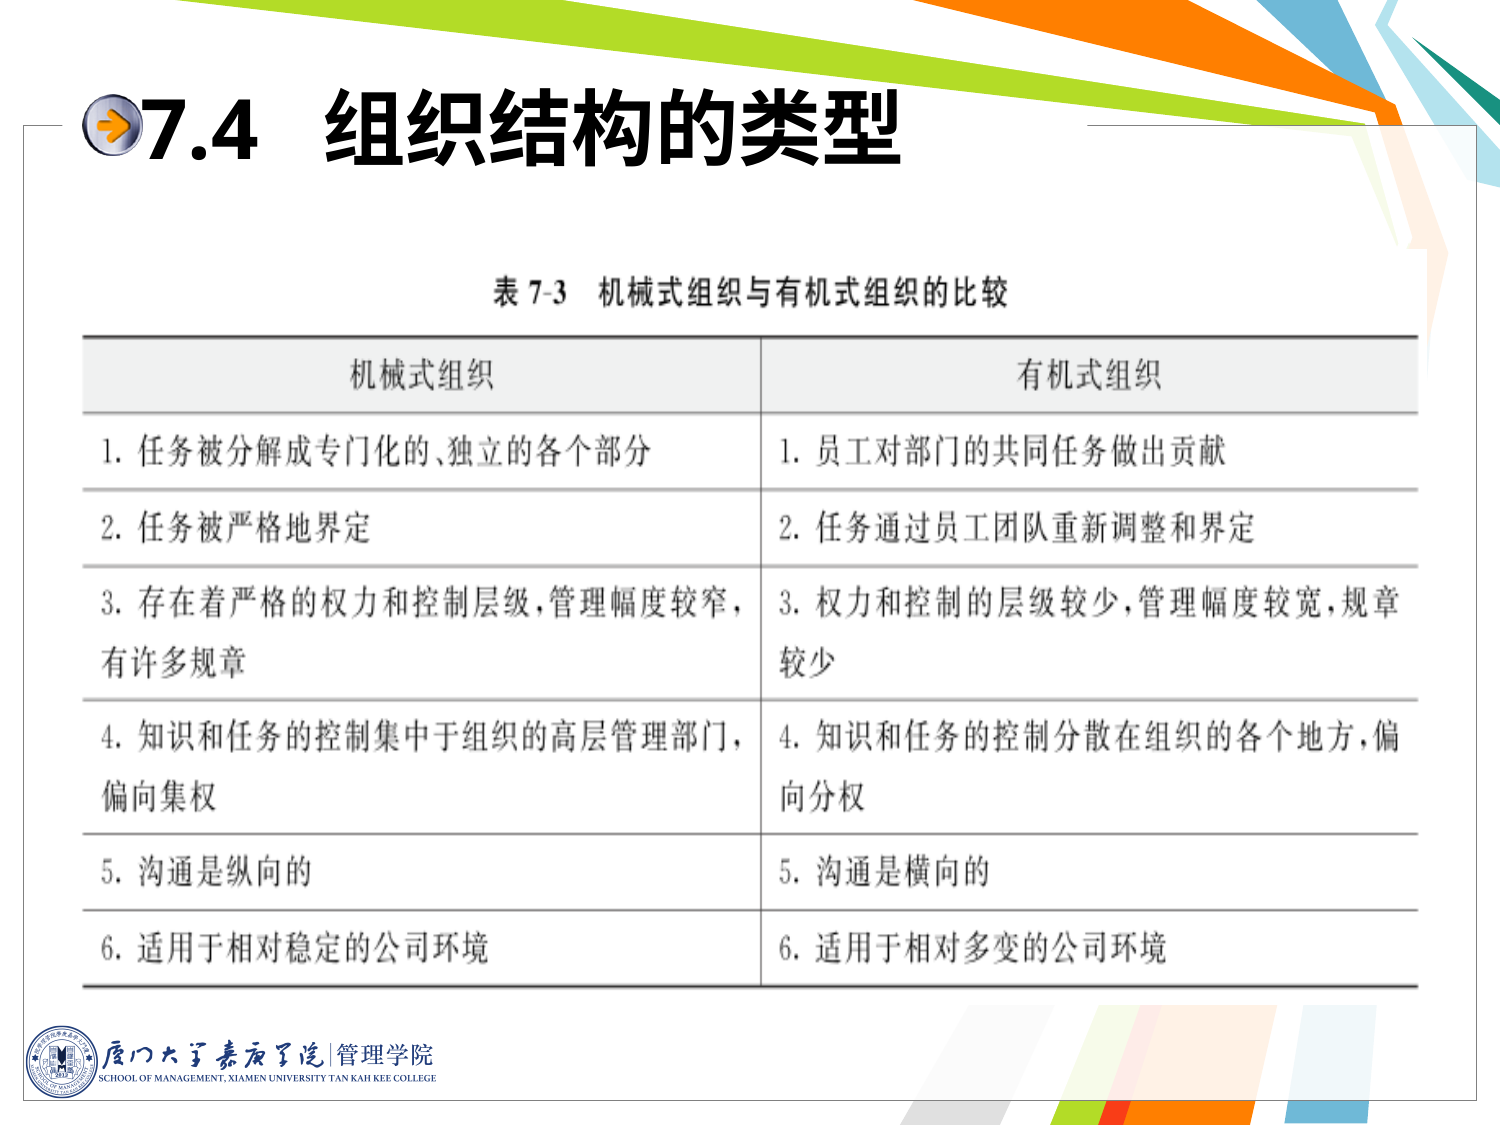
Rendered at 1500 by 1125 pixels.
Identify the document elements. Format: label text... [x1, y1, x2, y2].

title 7.4 组织结构的类型 [125, 32, 1159, 220]
picture [76, 249, 1427, 1006]
picture [24, 1024, 438, 1100]
picture [82, 94, 125, 156]
